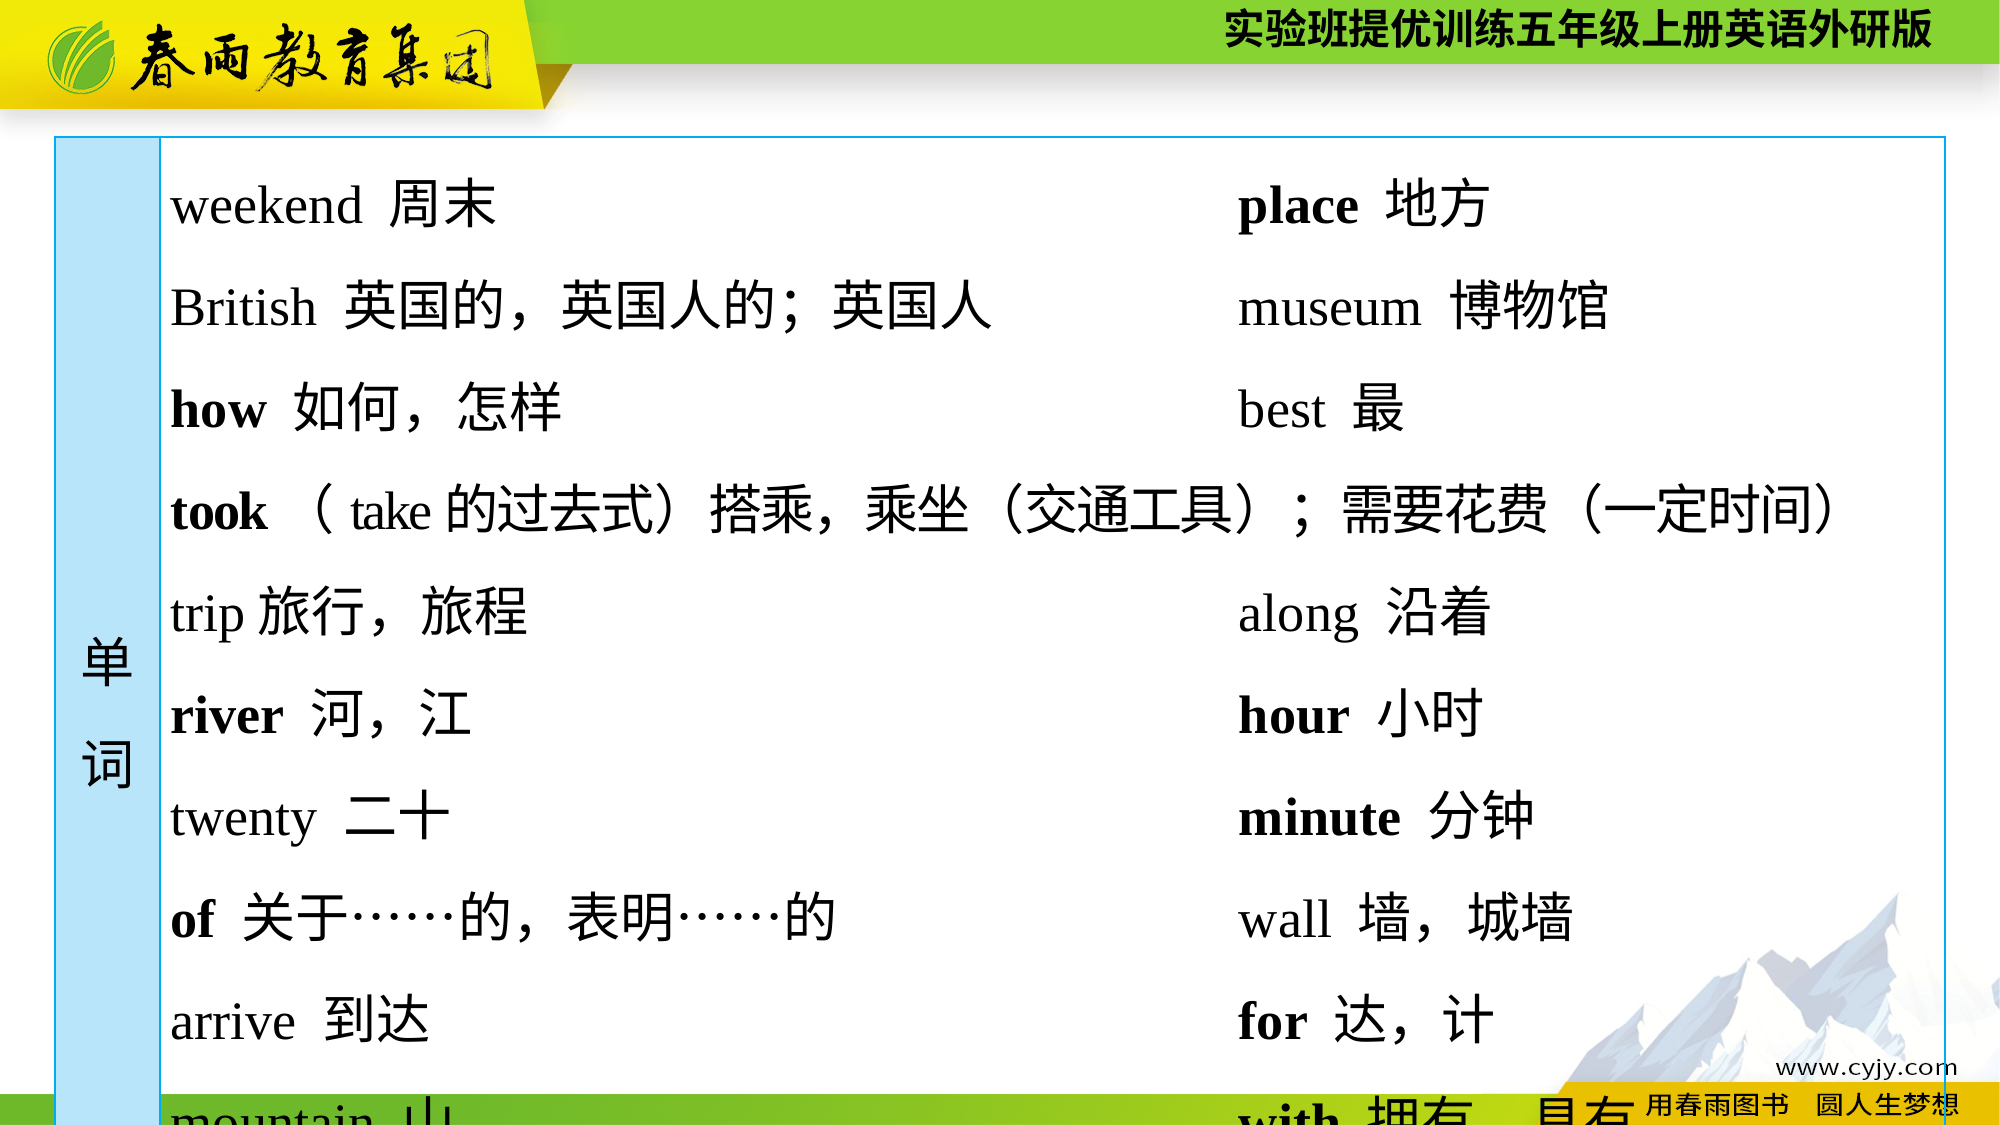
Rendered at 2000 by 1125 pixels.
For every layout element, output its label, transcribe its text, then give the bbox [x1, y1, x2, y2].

table_header 单 词 [56, 138, 159, 1125]
table_header weekend 周末 place 地方 British 英国的，英国人的；英国人 museum 博物馆 how 如何，怎样 best 最 took（take的过去式）搭乘，乘坐（交通工具）；需要花费（一定时间） trip旅行，旅程 along 沿着 river 河，江 hour 小时 twenty 二十 minute 分钟 of 关于……的，表明……的 wall 墙，城墙 arrive 到达 for 达，计 mountain 山 with 拥有，具有 plant 植物 [161, 138, 1944, 1125]
picture [0, 0, 2000, 1125]
